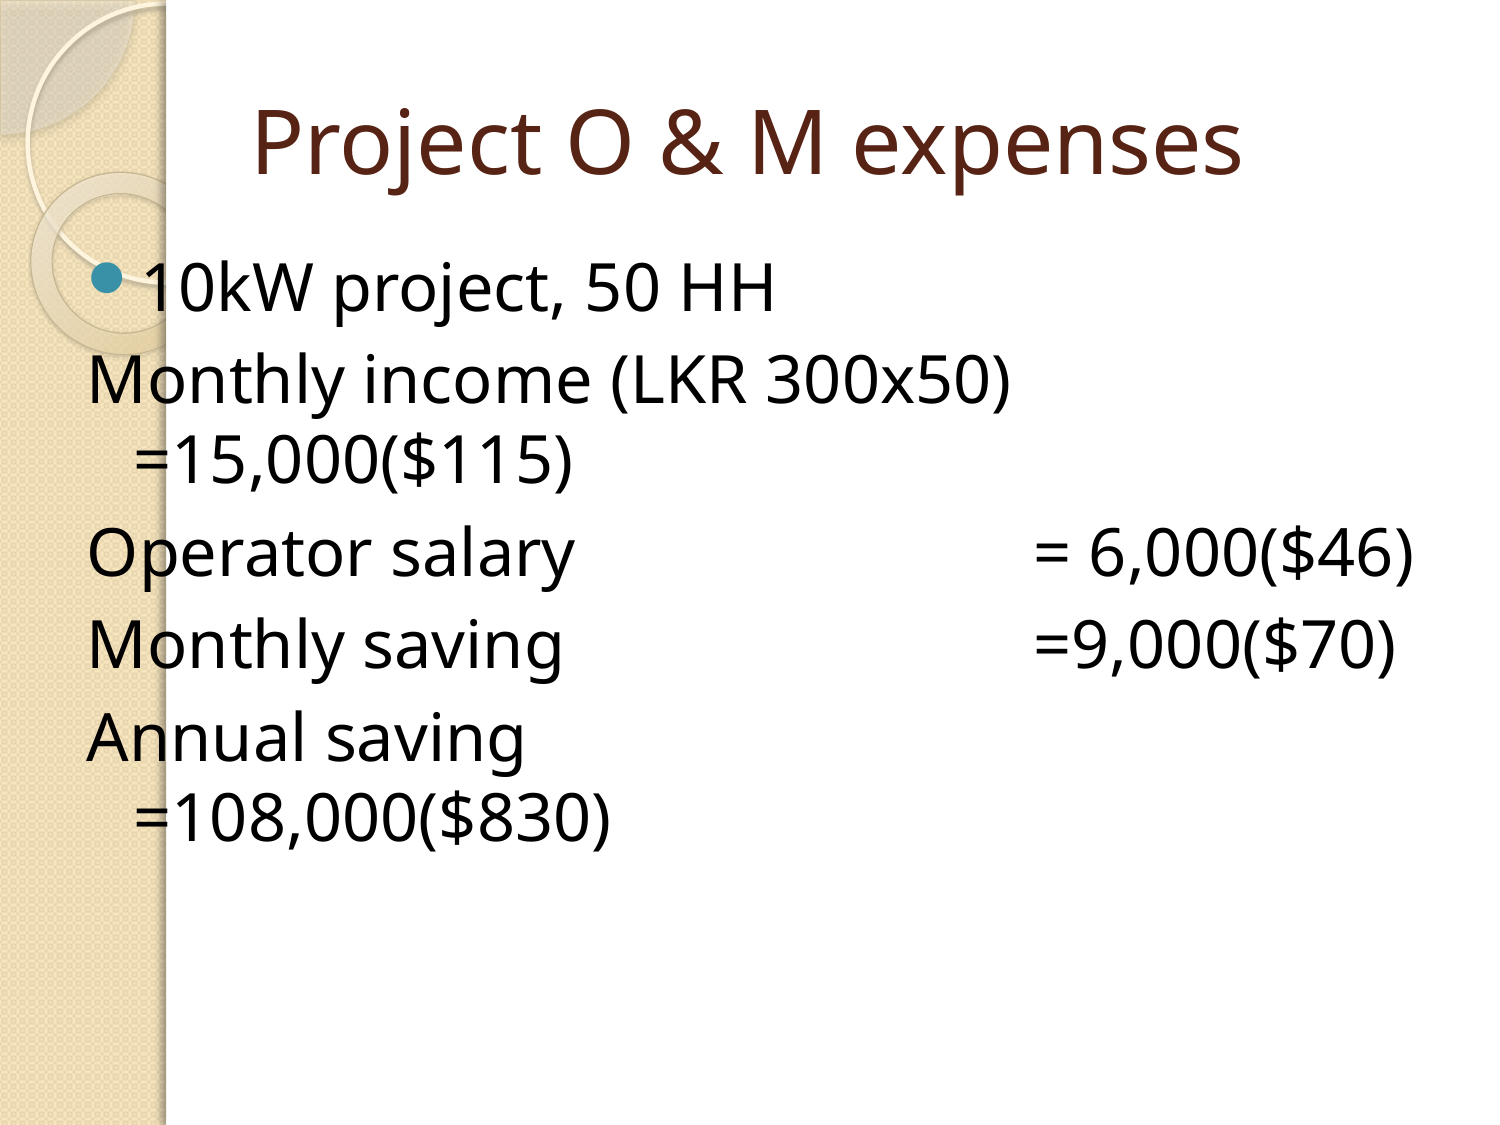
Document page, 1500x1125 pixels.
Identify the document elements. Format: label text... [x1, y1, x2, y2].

list 10kW project, 50 HH Monthly income (LKR 300x50) =15,000($115) Operator salary = 6,000($46) Monthly saving =9,000($70) Annual saving =108,000($830) [58, 237, 1466, 1025]
title Project O & M expenses [235, 45, 1466, 233]
